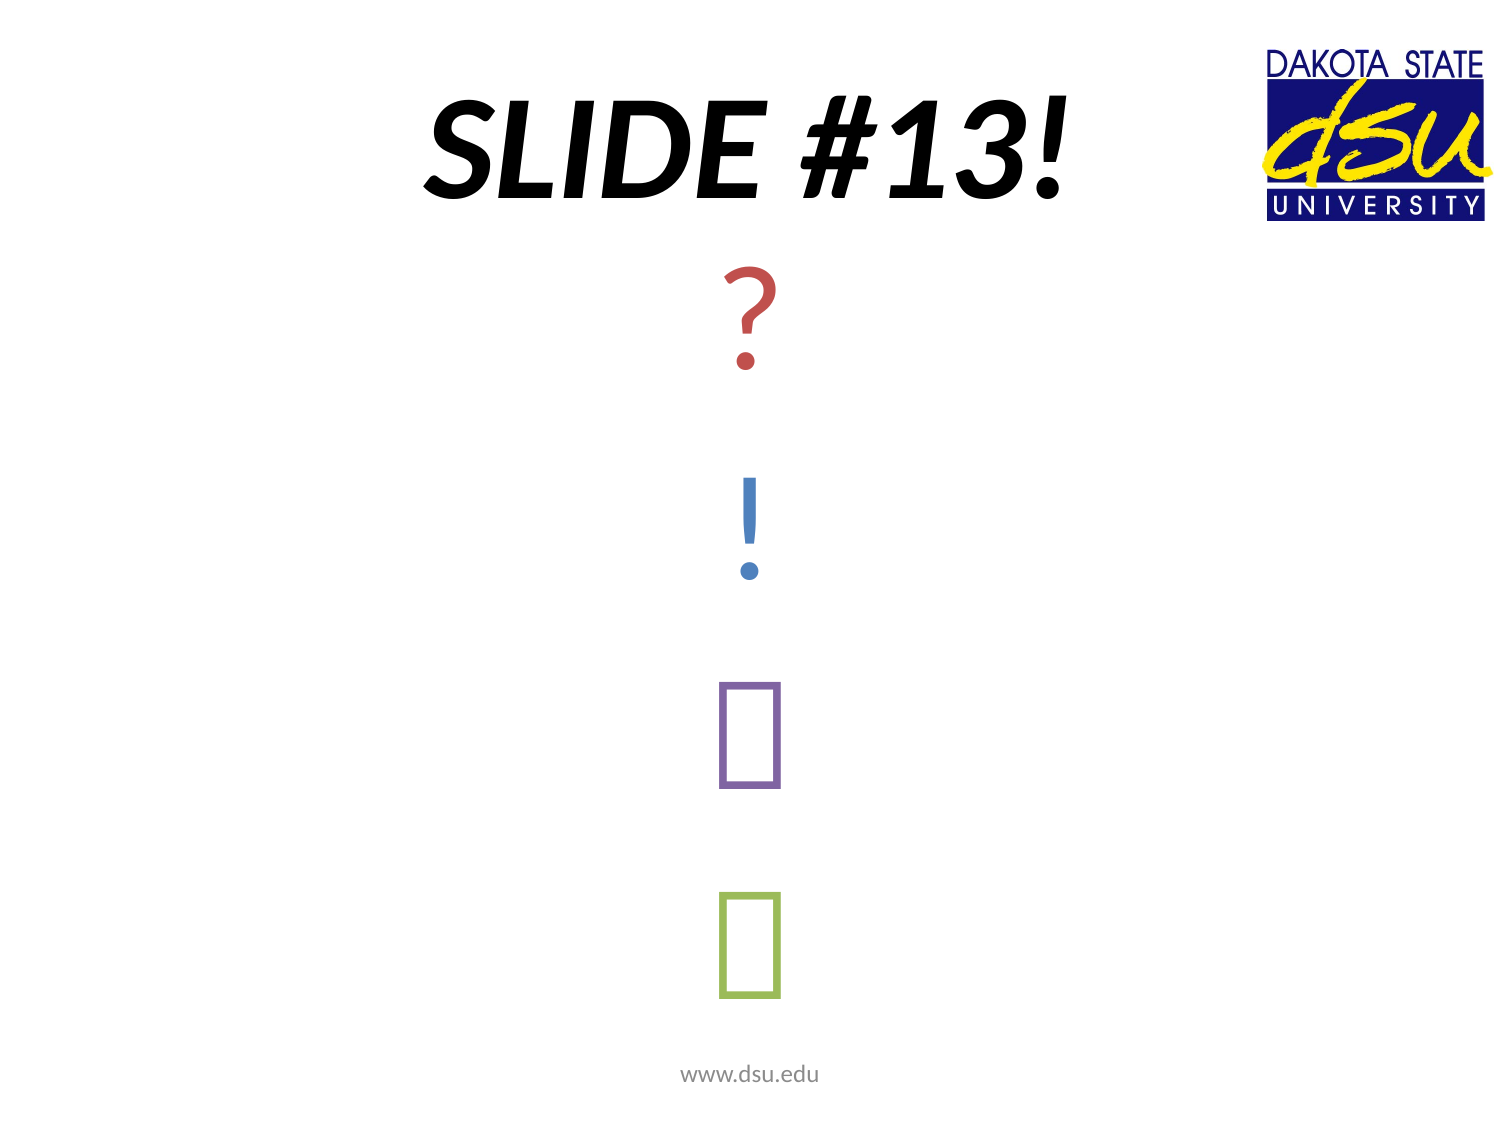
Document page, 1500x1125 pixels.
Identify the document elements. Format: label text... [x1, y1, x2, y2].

list ? !   [75, 212, 1425, 1050]
footer www.dsu.edu [512, 1042, 988, 1103]
picture [1425, 49, 1494, 221]
title SLIDE #13! [75, 45, 1425, 212]
